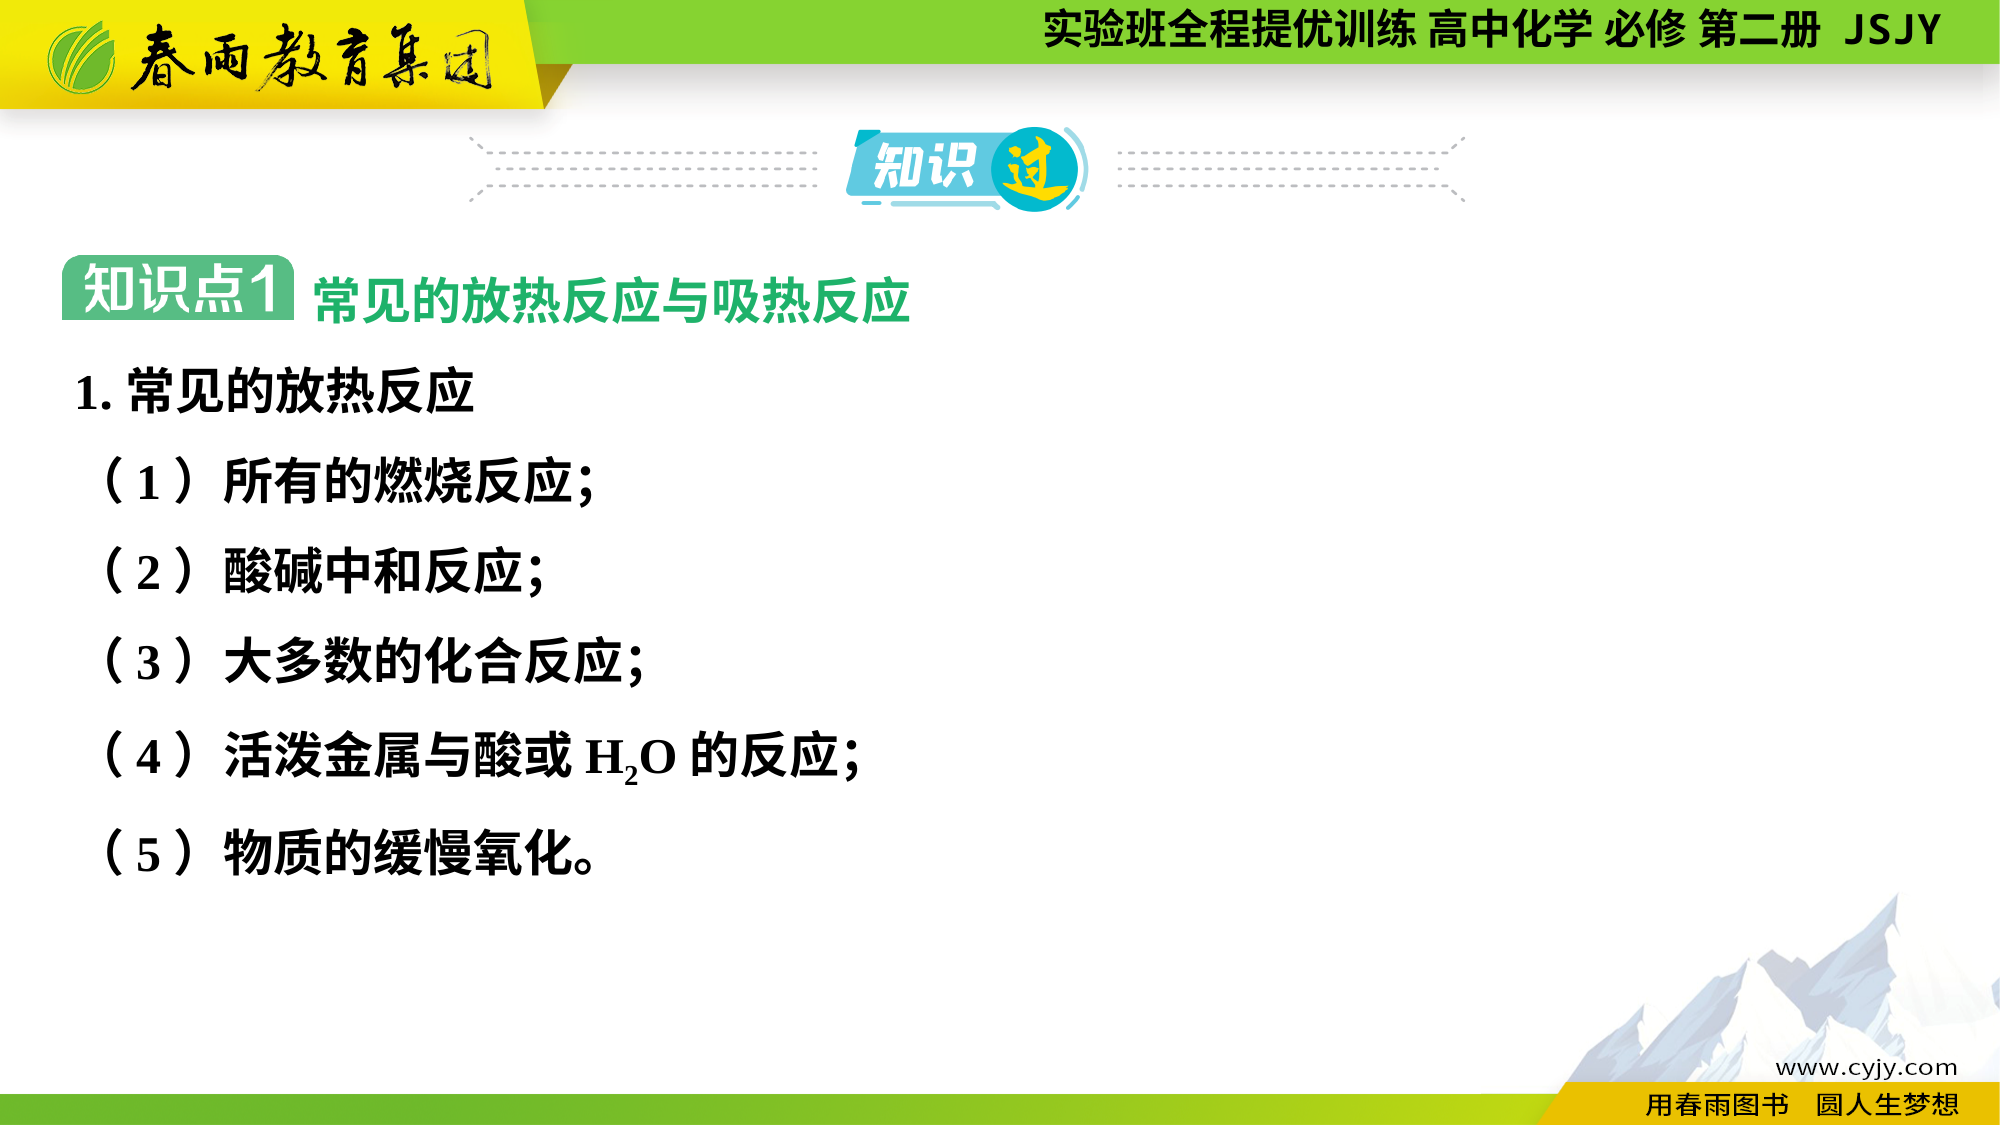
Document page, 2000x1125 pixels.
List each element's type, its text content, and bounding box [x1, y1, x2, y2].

list 常见的放热反应与吸热反应 1.常见的放热反应 （1）所有的燃烧反应； （2）酸碱中和反应； （3）大多数的化合反应； （4）活泼金属与酸或H2O的反应； （5）物质的缓慢氧化。 [59, 231, 1944, 872]
picture [0, 0, 2000, 1125]
